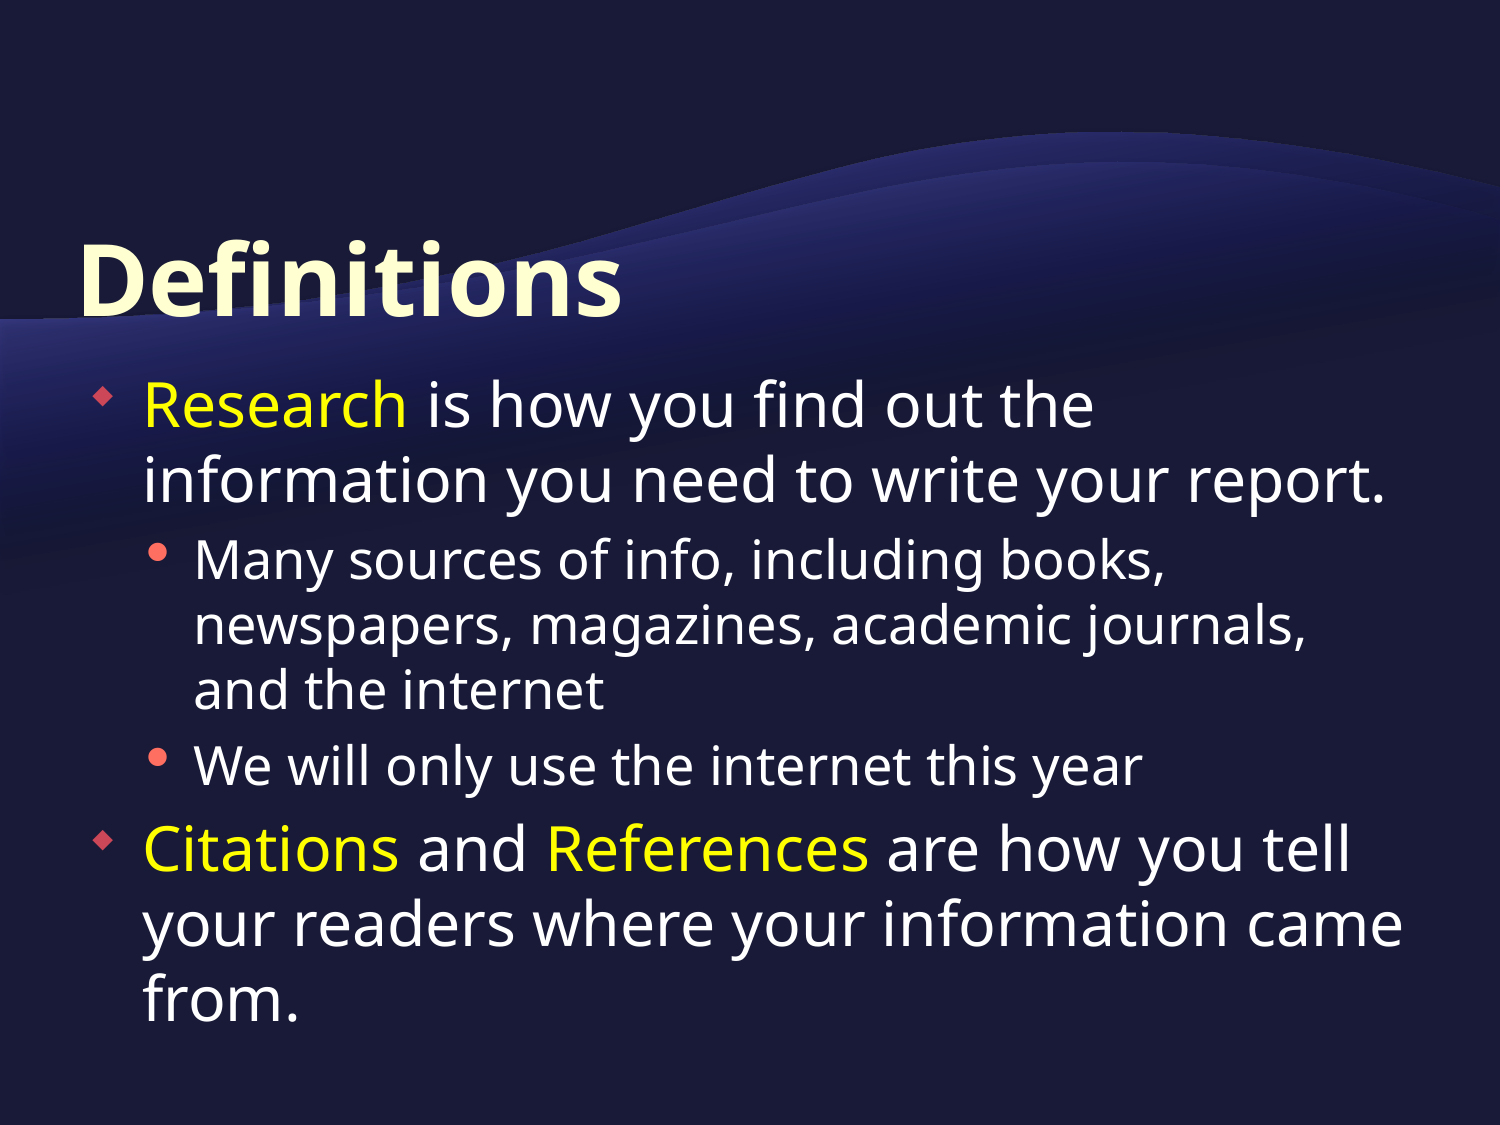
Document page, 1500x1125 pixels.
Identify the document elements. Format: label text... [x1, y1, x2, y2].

list Research is how you find out the information you need to write your report. Many sources of info, including books, newspapers, magazines, academic journals, and the internet We will only use the internet this year Citations and References are how you tell your readers where your information came from. [75, 357, 1425, 1033]
title Definitions [75, 87, 1425, 338]
